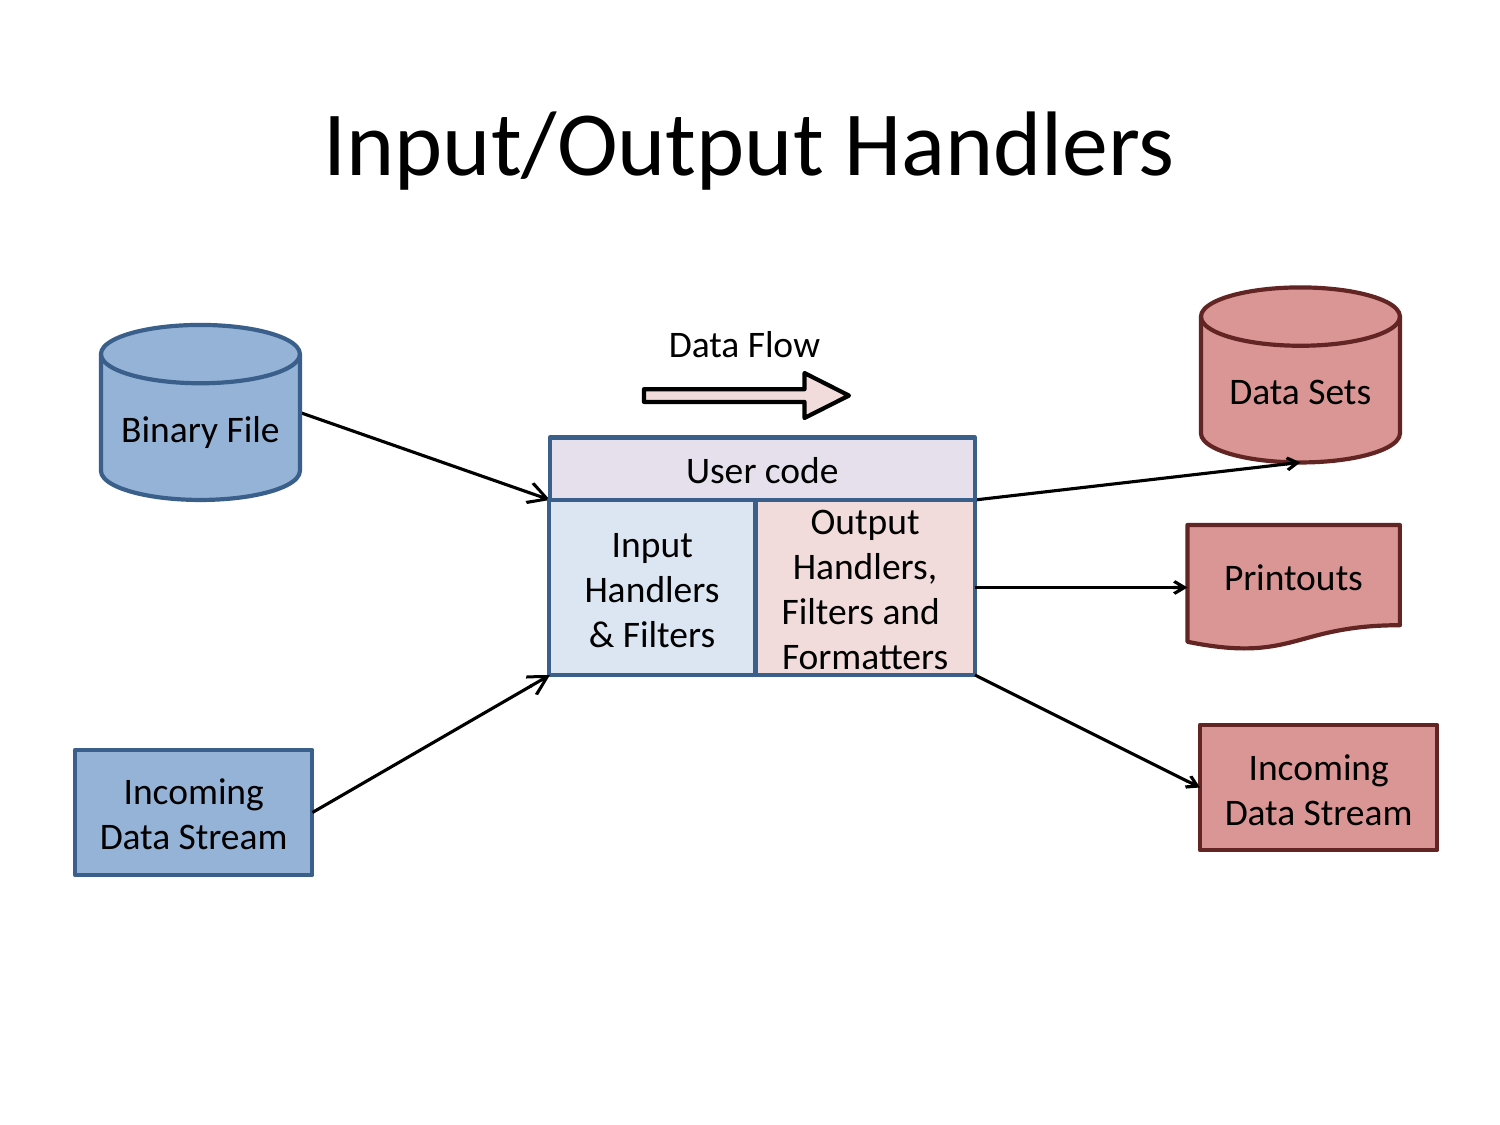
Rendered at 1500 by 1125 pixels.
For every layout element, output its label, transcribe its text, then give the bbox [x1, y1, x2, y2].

text_box Data Flow [654, 312, 836, 373]
text_box Printouts [1185, 522, 1402, 651]
text_box Data Sets [1198, 285, 1403, 465]
text_box Output Handlers, Filters and Formatters [753, 502, 977, 677]
text_box Binary File [98, 322, 303, 503]
text_box User code [554, 435, 969, 502]
text_box [641, 373, 852, 420]
text_box Incoming Data Stream [1198, 723, 1439, 852]
title Input/Output Handlers [75, 45, 1425, 233]
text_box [299, 412, 551, 501]
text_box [312, 674, 551, 813]
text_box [974, 374, 1202, 501]
text_box Incoming Data Stream [73, 748, 314, 877]
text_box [974, 674, 1201, 788]
text_box Input Handlers & Filters [547, 502, 753, 677]
